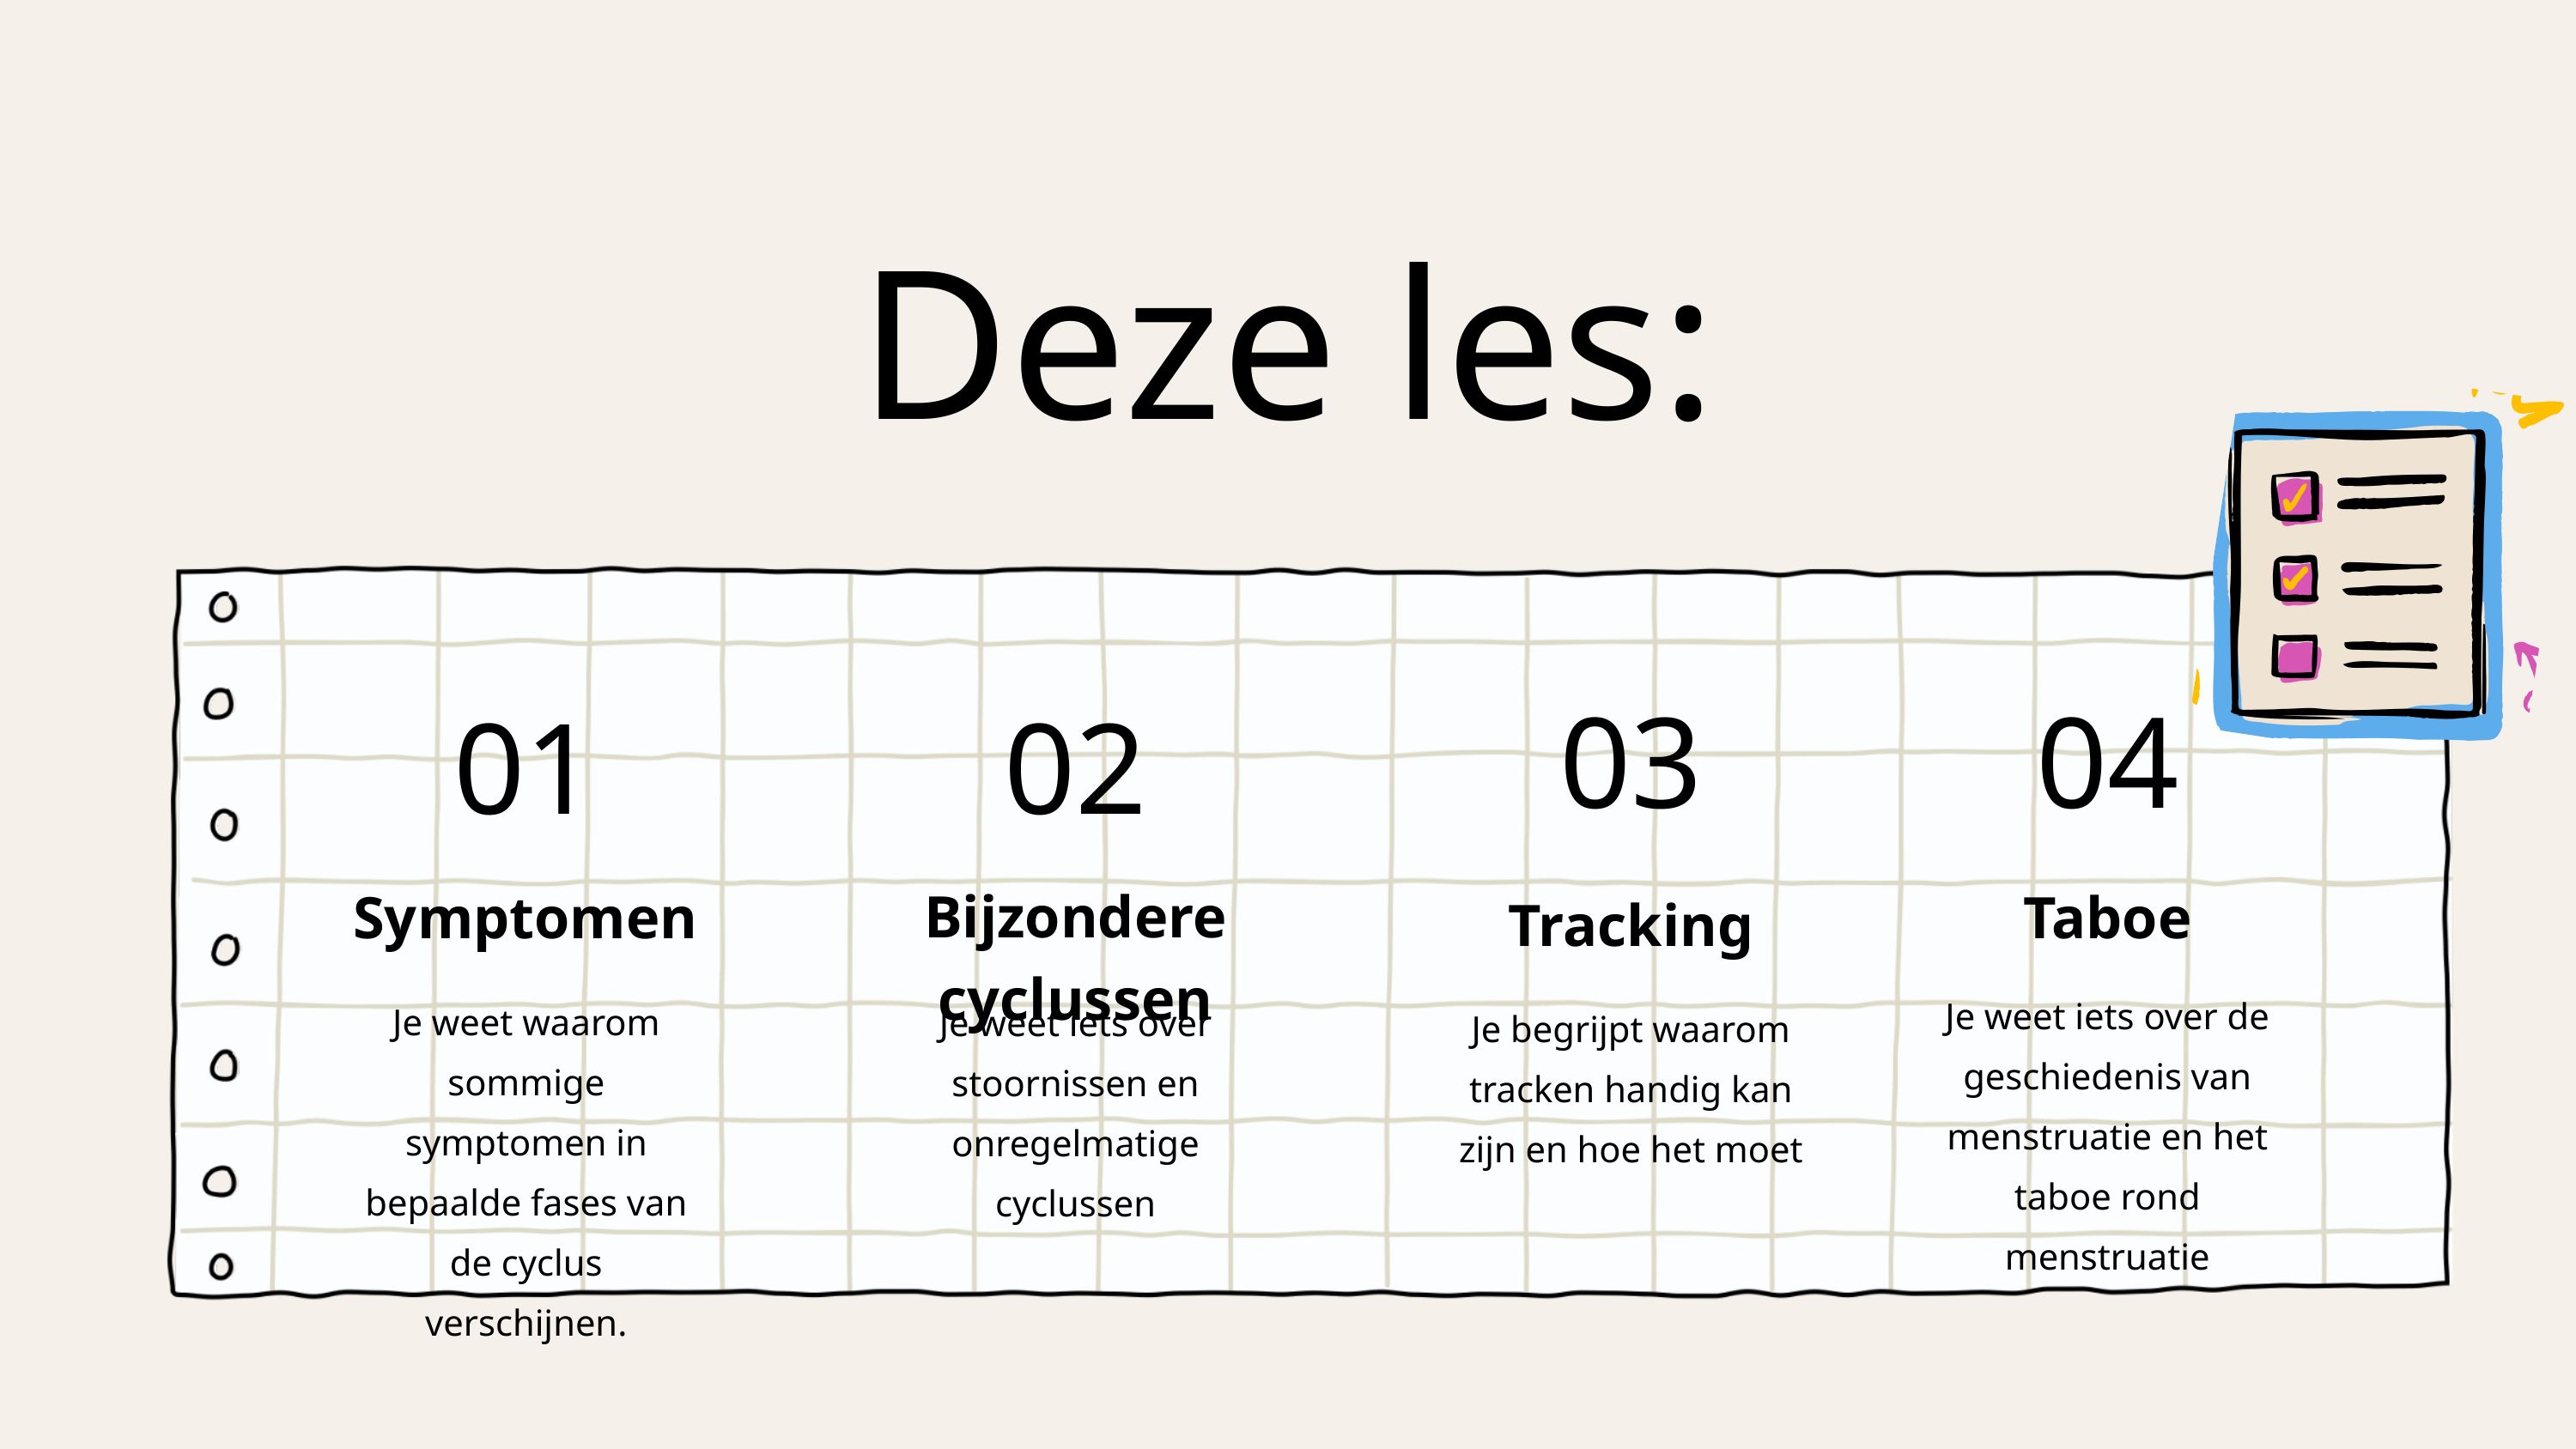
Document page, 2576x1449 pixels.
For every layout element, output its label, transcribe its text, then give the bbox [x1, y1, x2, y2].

text_box Je weet waarom sommige symptomen in bepaalde fases van de cyclus verschijnen. [364, 1313, 689, 1344]
picture [167, 564, 2454, 1304]
text_box Deze les: [67, 165, 2509, 461]
text_box [2213, 354, 2576, 776]
